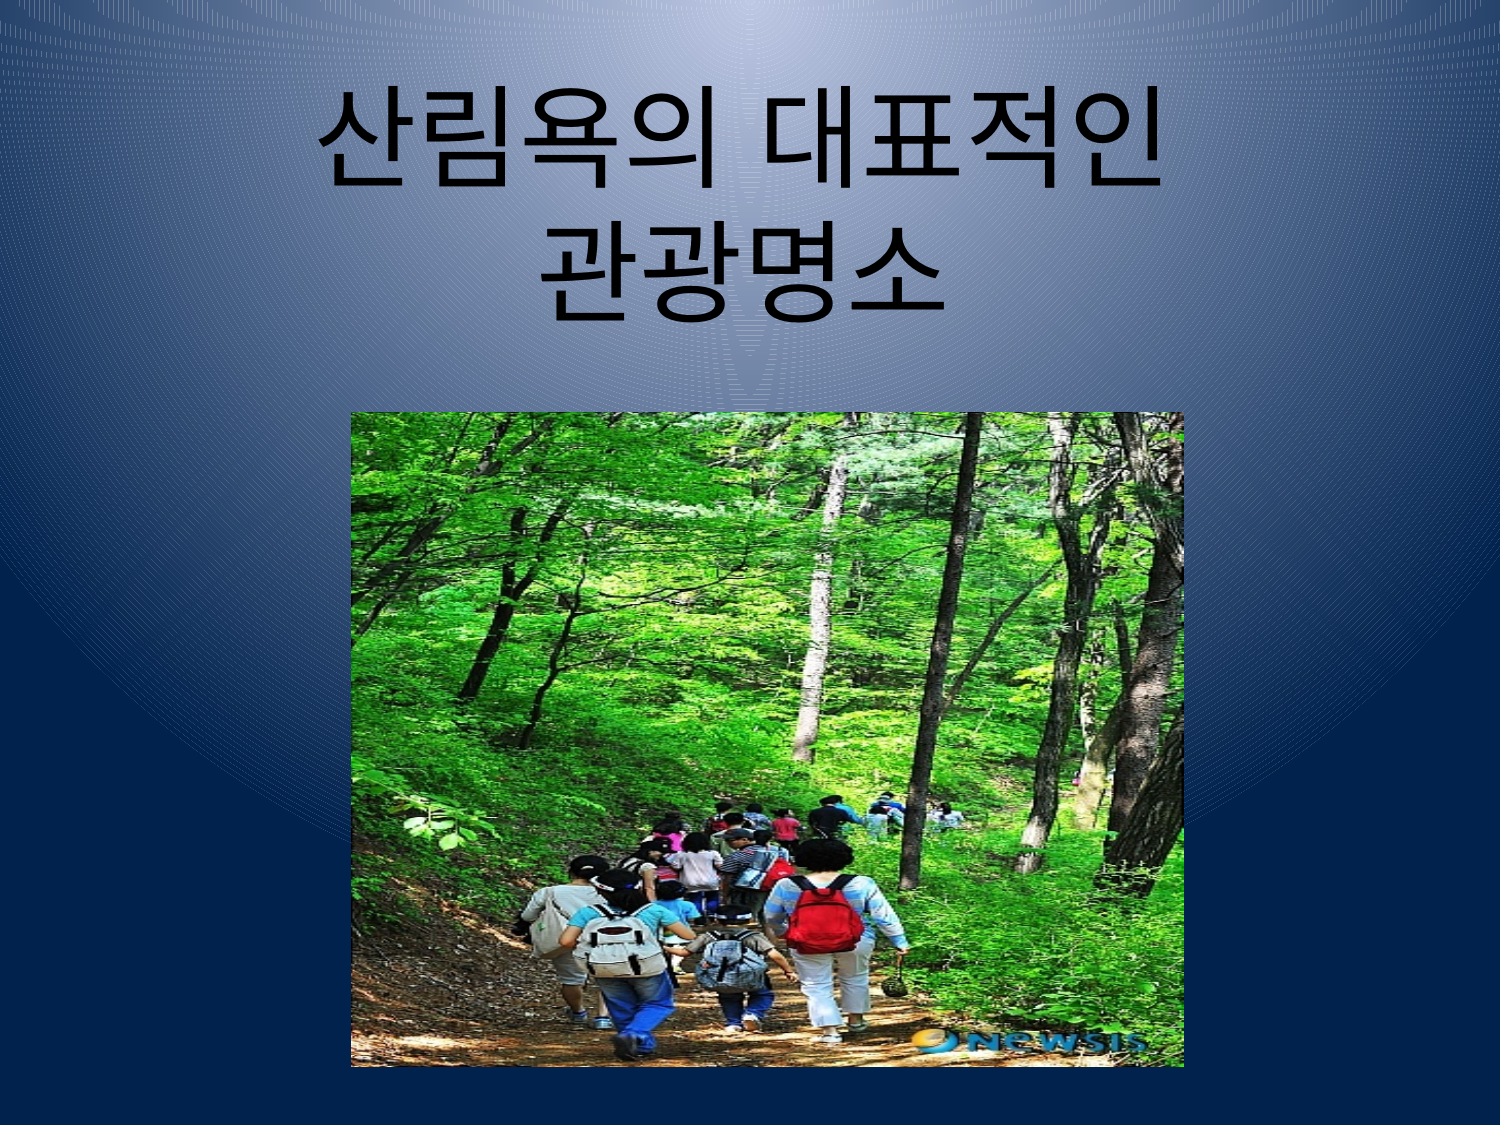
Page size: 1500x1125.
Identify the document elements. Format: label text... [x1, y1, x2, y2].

title 산림욕의 대표적인 관광명소 [105, 82, 1381, 324]
picture [351, 412, 1184, 1067]
